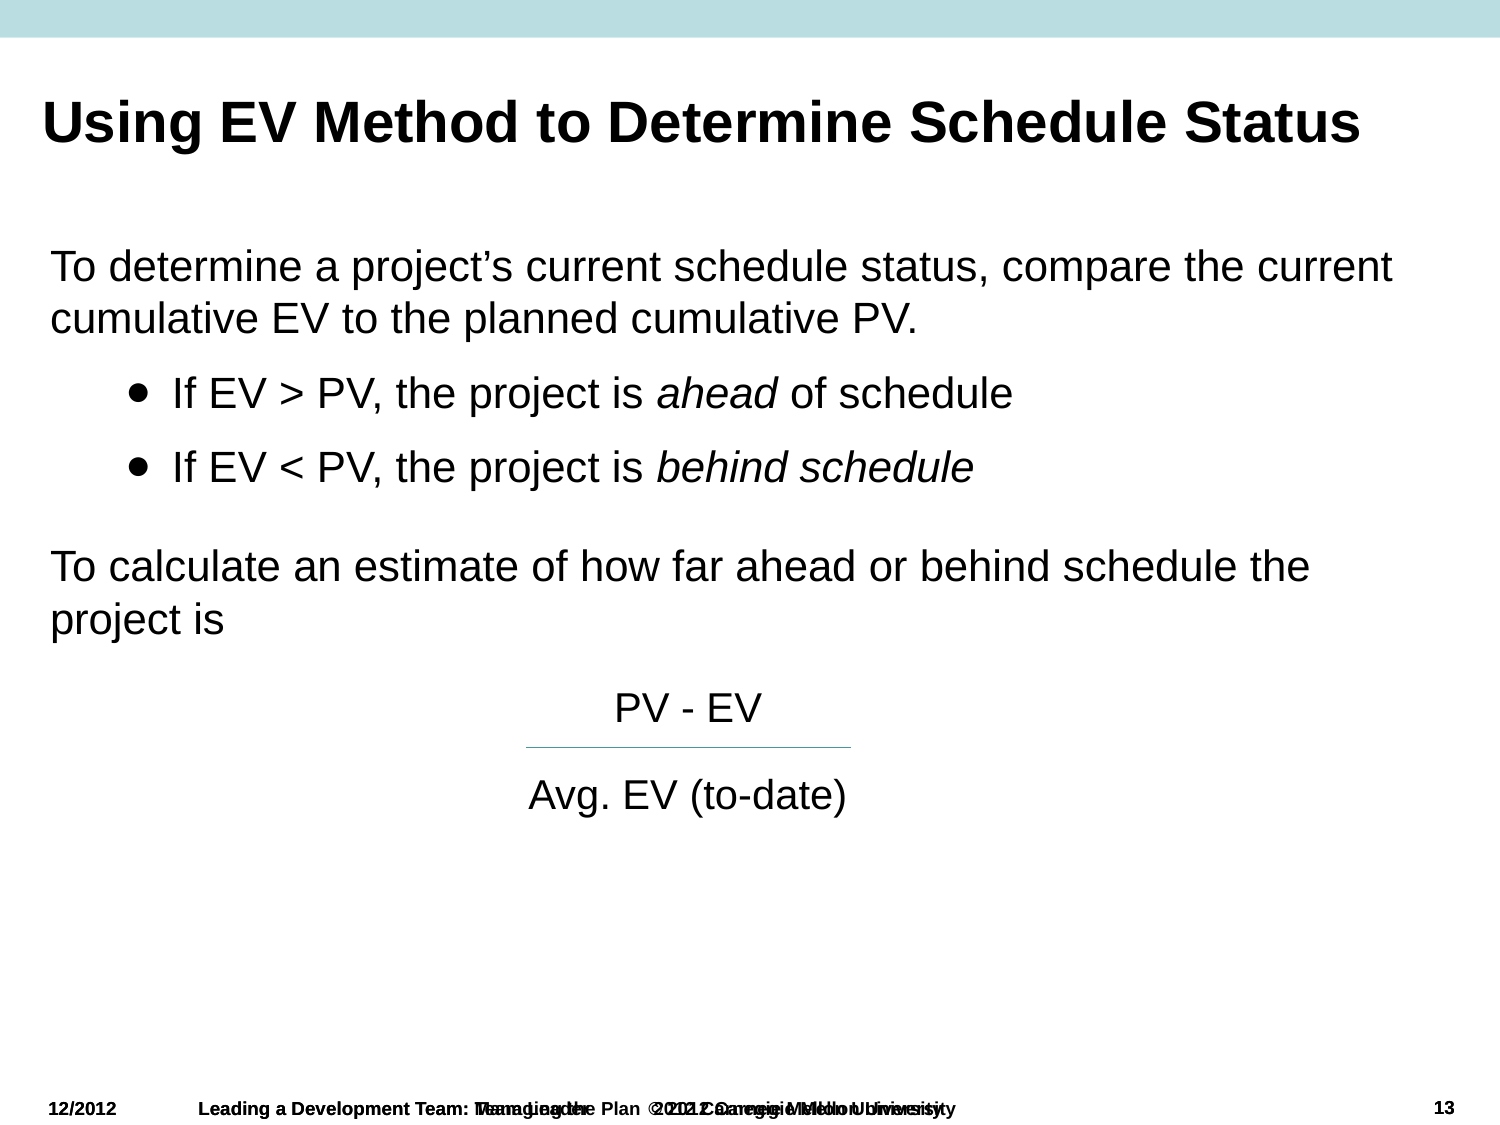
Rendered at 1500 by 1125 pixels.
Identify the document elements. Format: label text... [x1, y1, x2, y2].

title Using EV Method to Determine Schedule Status [42, 97, 1438, 154]
list To determine a project’s current schedule status, compare the current cumulative EV to the planned cumulative PV. If EV > PV, the project is ahead of schedule If EV < PV, the project is behind schedule To calculate an estimate of how far ahead or behind schedule the project is [50, 237, 1437, 750]
text_box Avg. EV (to-date) [513, 760, 863, 826]
text_box PV - EV [599, 673, 778, 738]
